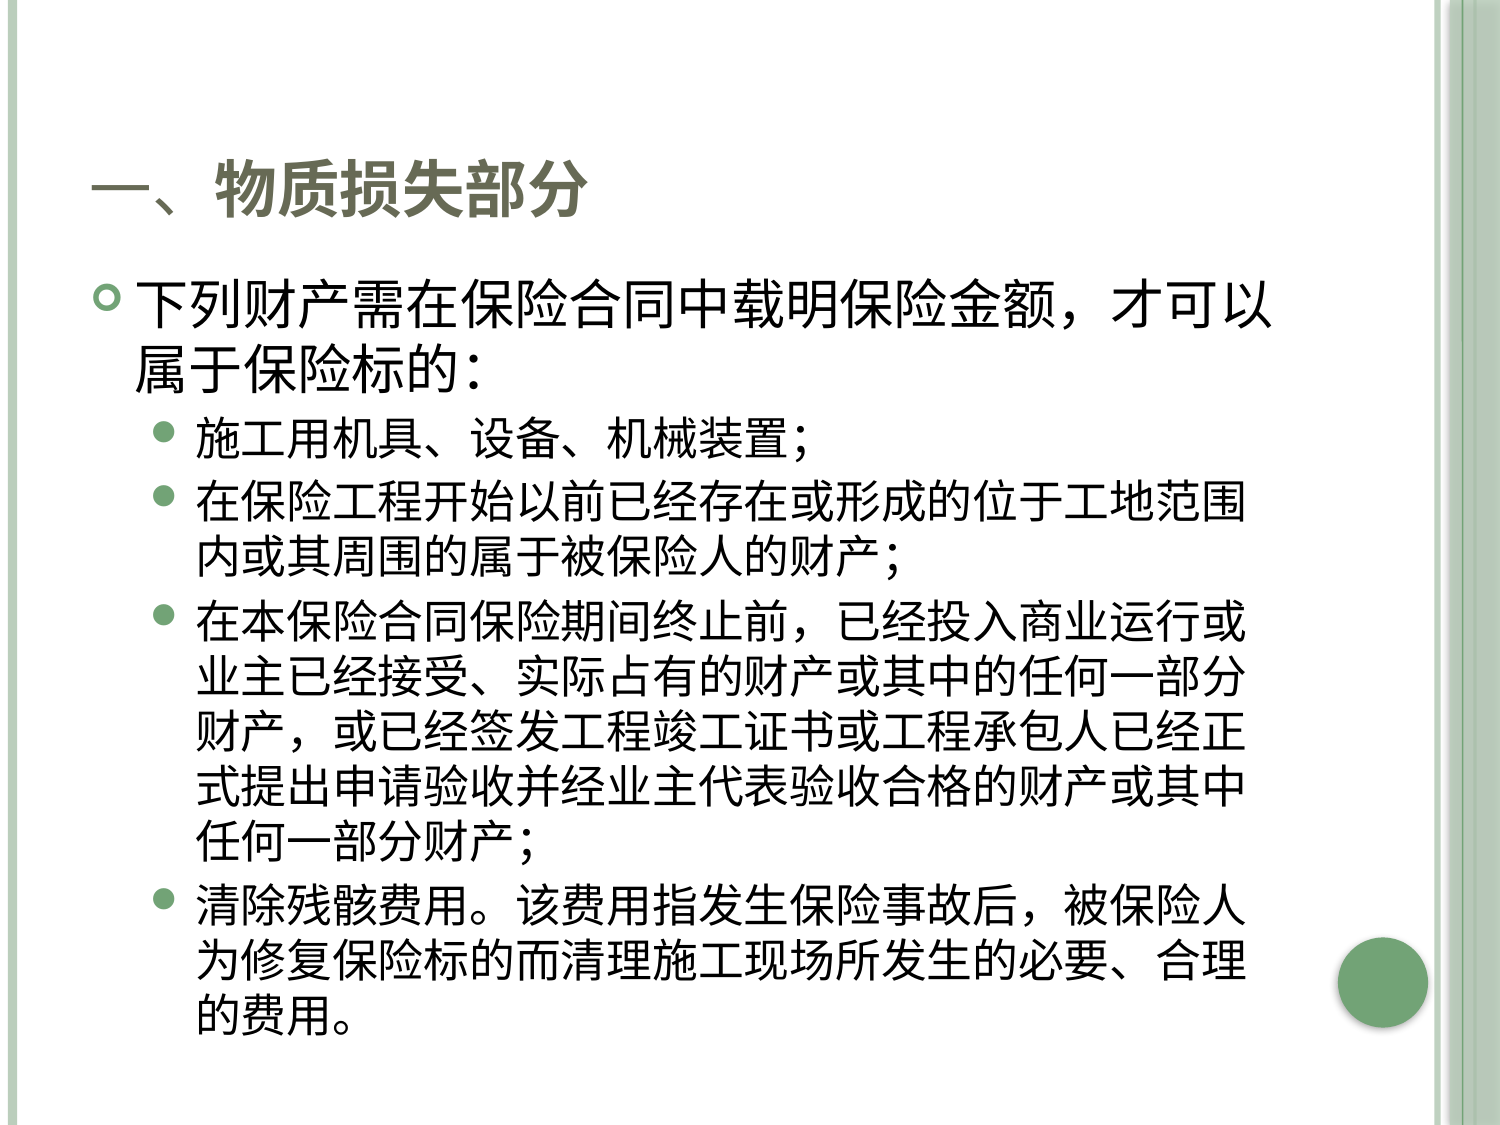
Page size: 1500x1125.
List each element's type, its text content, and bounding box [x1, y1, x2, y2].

list 下列财产需在保险合同中载明保险金额，才可以属于保险标的： 施工用机具、设备、机械装置； 在保险工程开始以前已经存在或形成的位于工地范围内或其周围的属于被保险人的财产； 在本保险合同保险期间终止前，已经投入商业运行或业主已经接受、实际占有的财产或其中的任何一部分财产，或已经签发工程竣工证书或工程承包人已经正式提出申请验收并经业主代表验收合格的财产或其中任何一部分财产； 清除残骸费用。该费用指发生保险事故后，被保险人为修复保险标的而清理施工现场所发生的必要、合理的费用。 [74, 262, 1301, 1063]
title 一、物质损失部分 [75, 45, 1300, 233]
